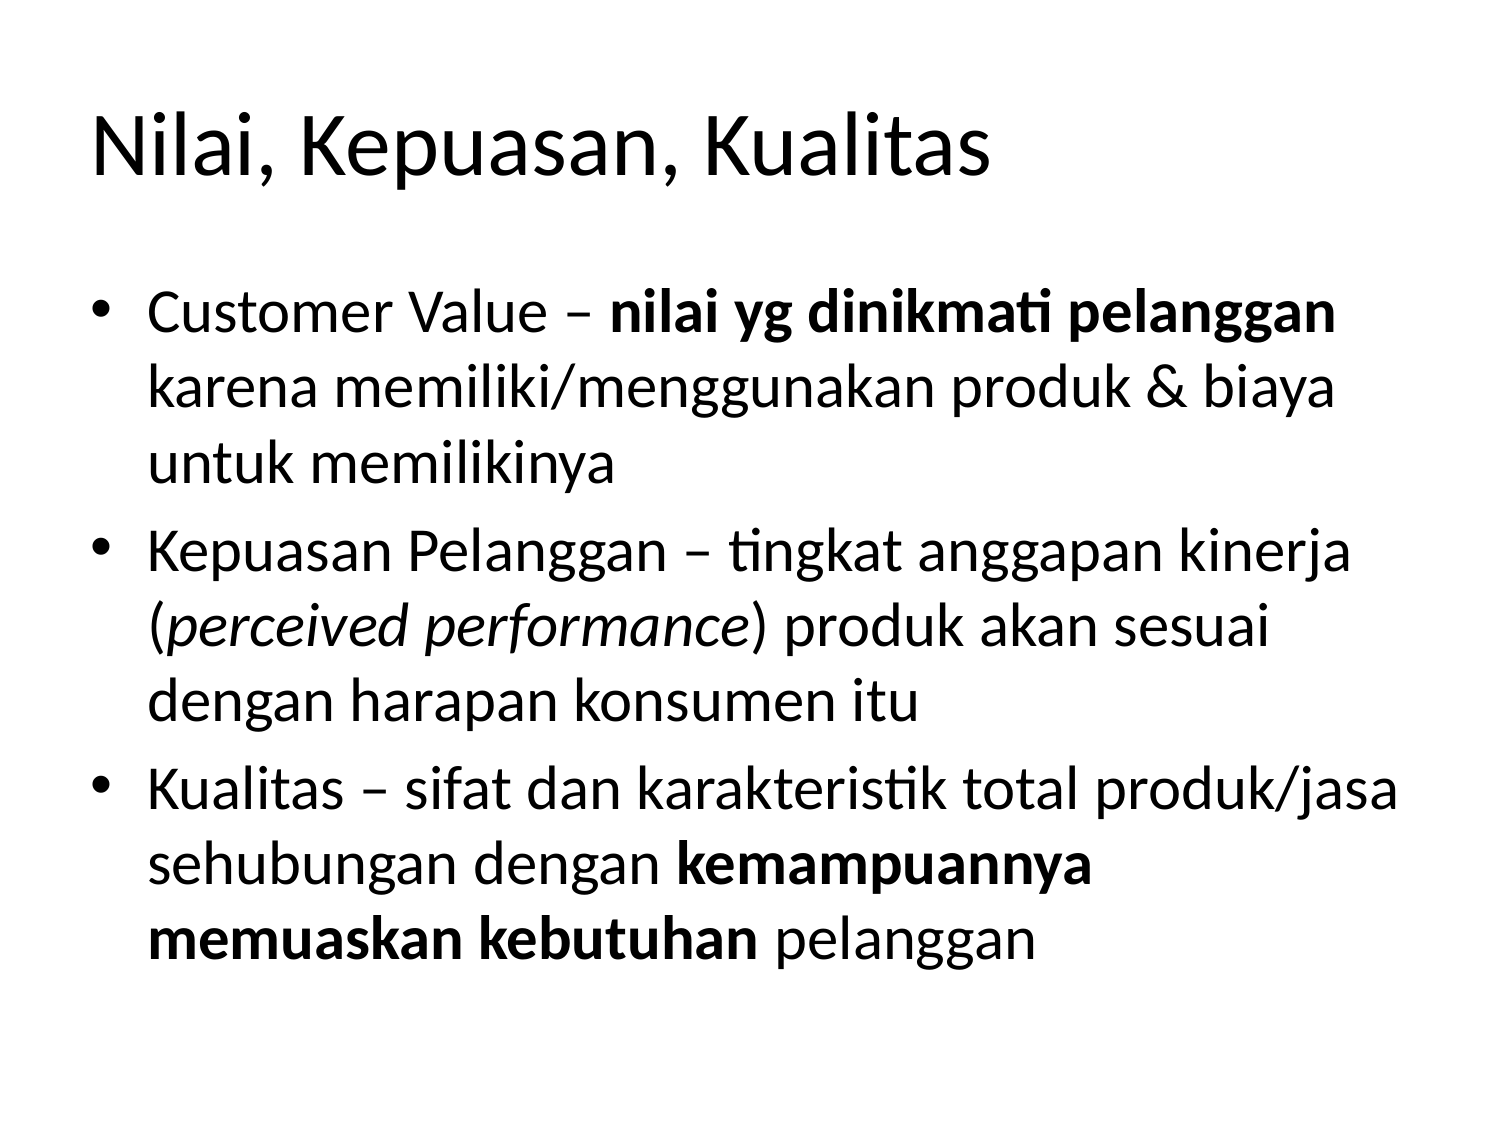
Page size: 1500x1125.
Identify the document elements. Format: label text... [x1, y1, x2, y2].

title Nilai, Kepuasan, Kualitas [75, 45, 1425, 233]
list Customer Value – nilai yg dinikmati pelanggan karena memiliki/menggunakan produk & biaya untuk memilikinya Kepuasan Pelanggan – tingkat anggapan kinerja (perceived performance) produk akan sesuai dengan harapan konsumen itu Kualitas – sifat dan karakteristik total produk/jasa sehubungan dengan kemampuannya memuaskan kebutuhan pelanggan [75, 262, 1425, 1005]
